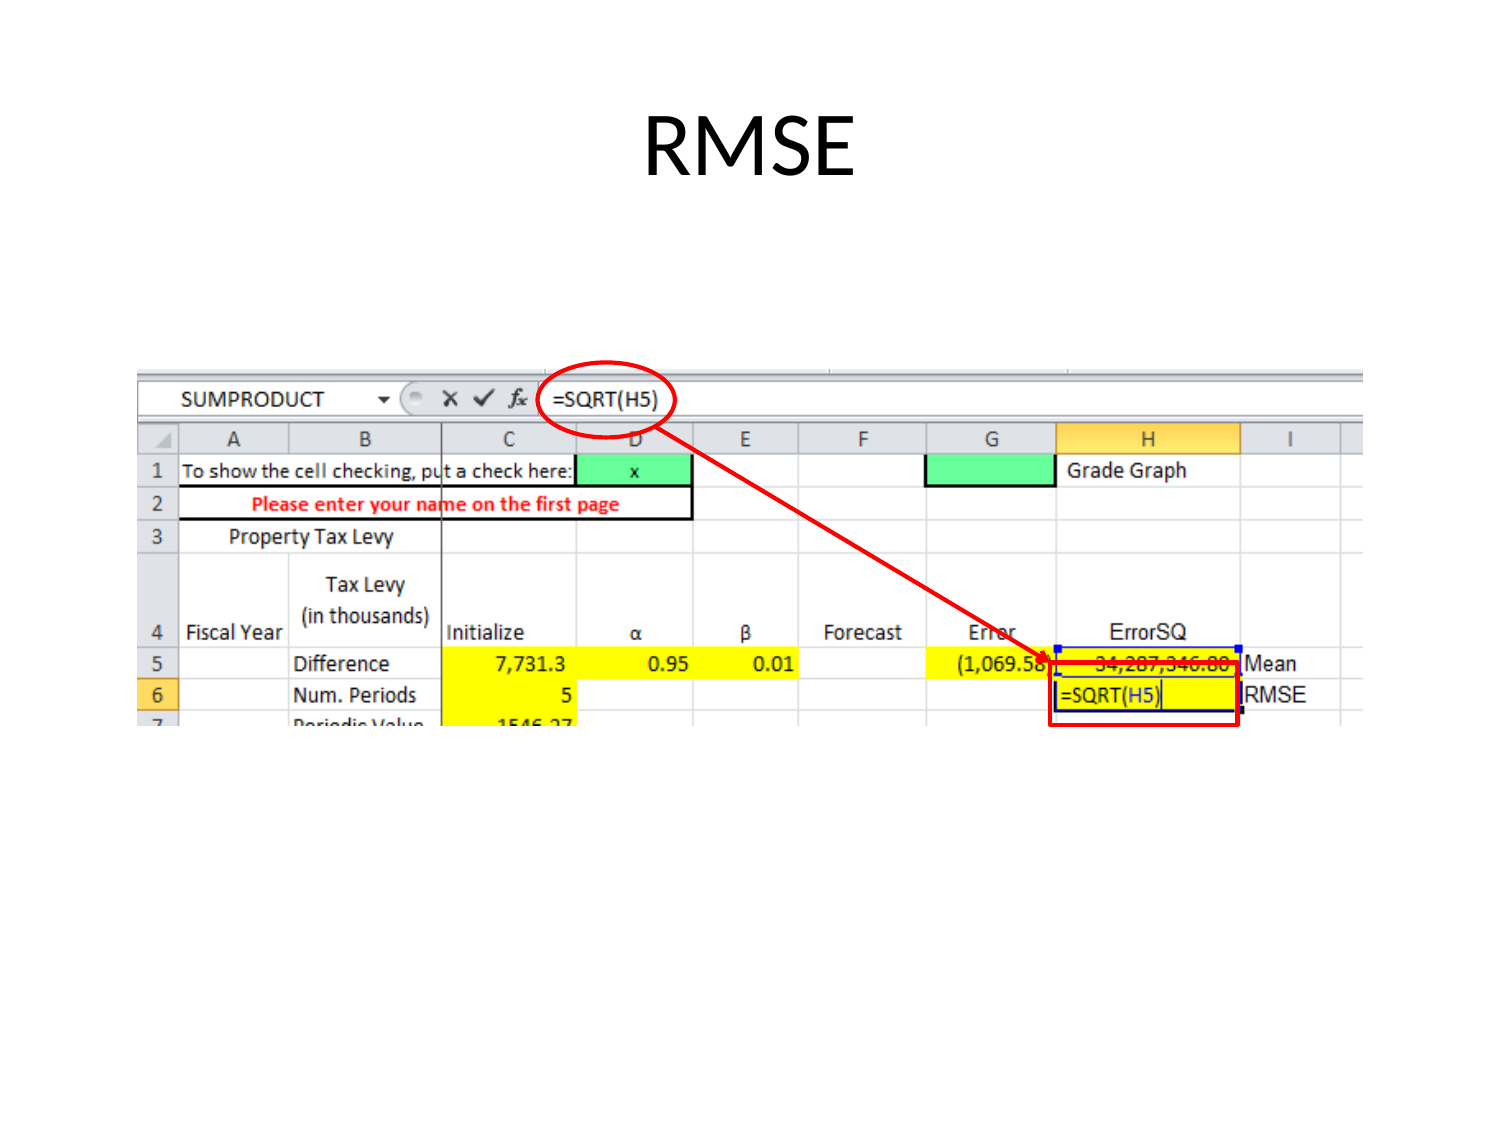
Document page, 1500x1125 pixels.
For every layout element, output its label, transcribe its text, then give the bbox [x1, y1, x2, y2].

title RMSE [75, 45, 1425, 233]
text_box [654, 426, 1051, 663]
text_box [566, 360, 646, 367]
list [137, 369, 1363, 726]
